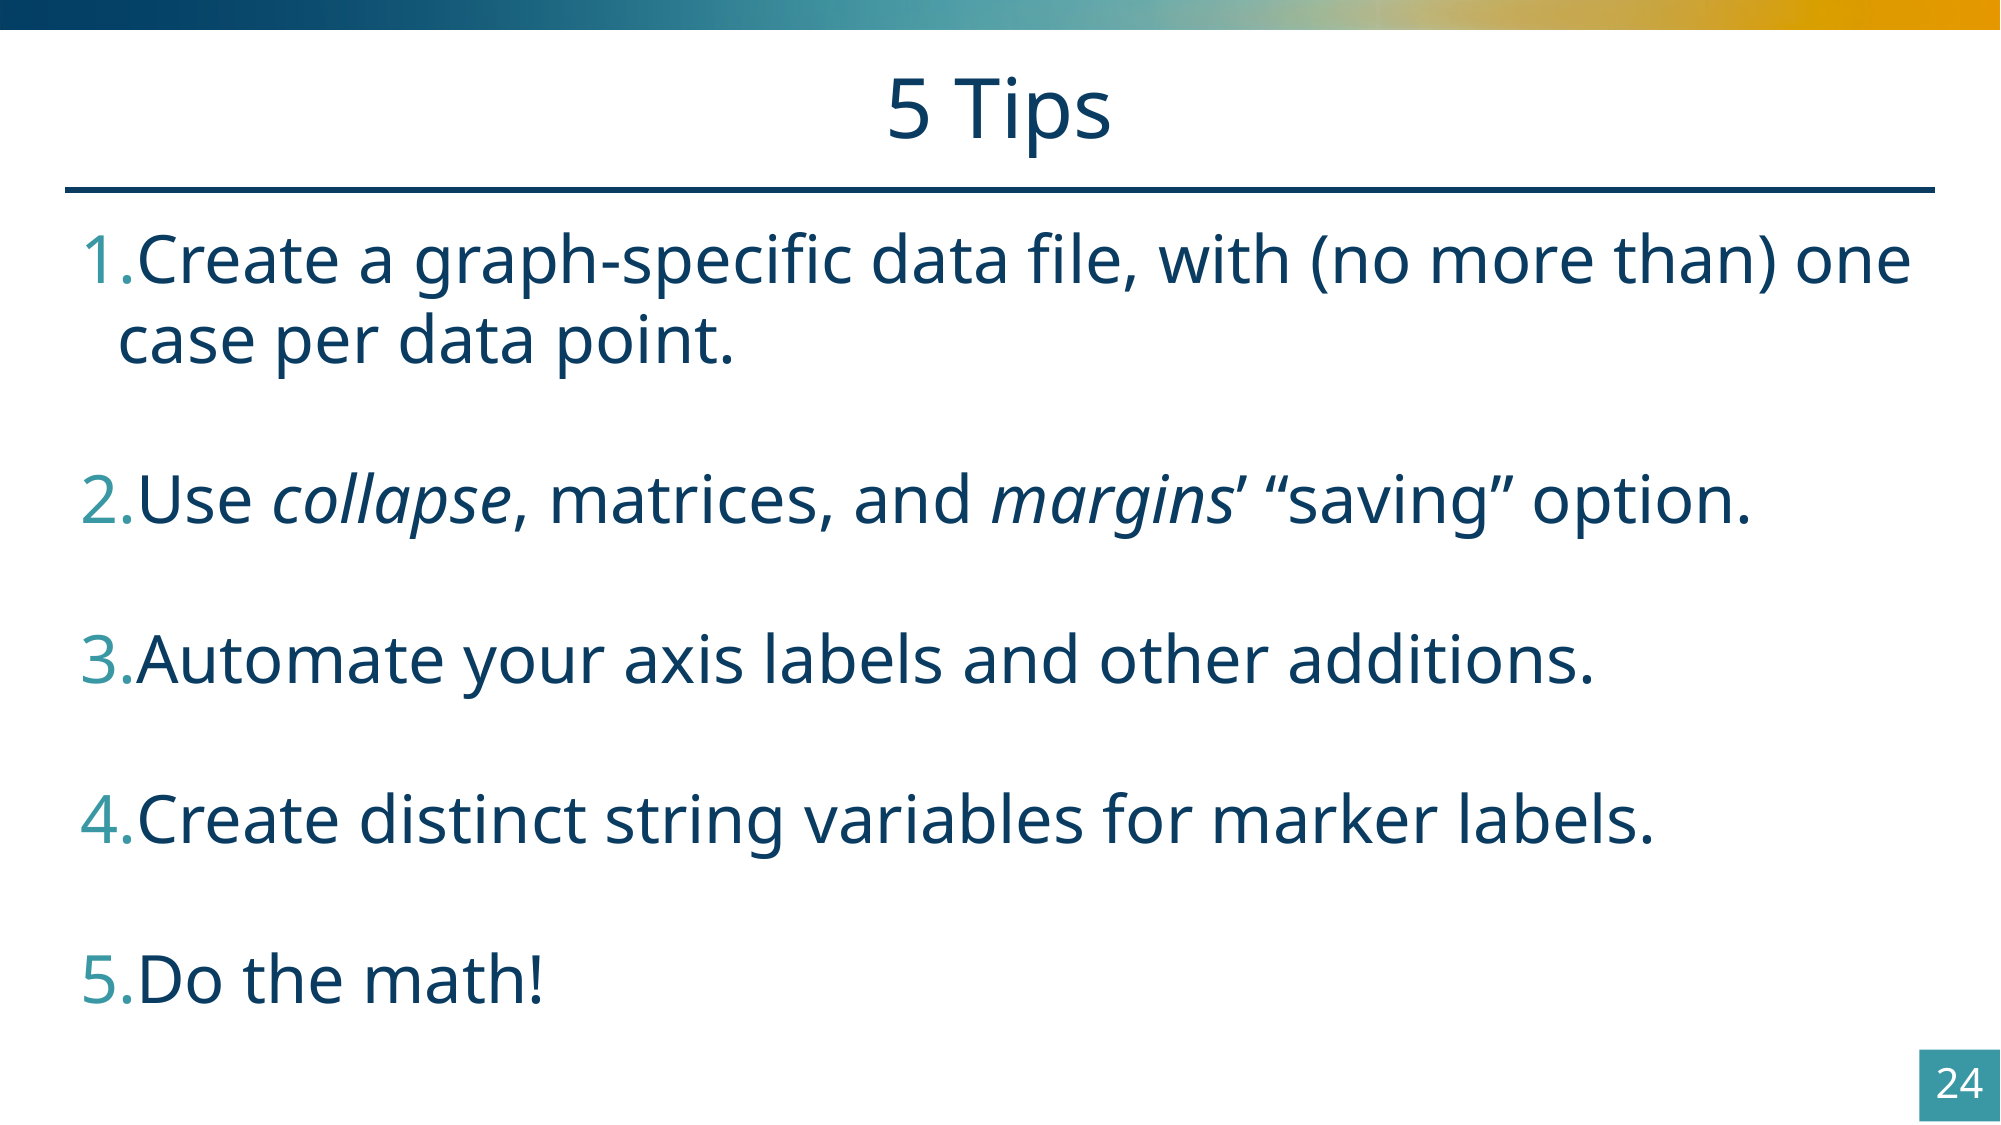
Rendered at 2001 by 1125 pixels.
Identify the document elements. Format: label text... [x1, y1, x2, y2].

picture [0, 0, 2000, 30]
title 5 Tips [64, 32, 1936, 190]
list Create a graph-specific data file, with (no more than) one case per data point. Use collapse, matrices, and margins’ “saving” option. Automate your axis labels and other additions. Create distinct string variables for marker labels. Do the math! [64, 208, 1936, 1125]
